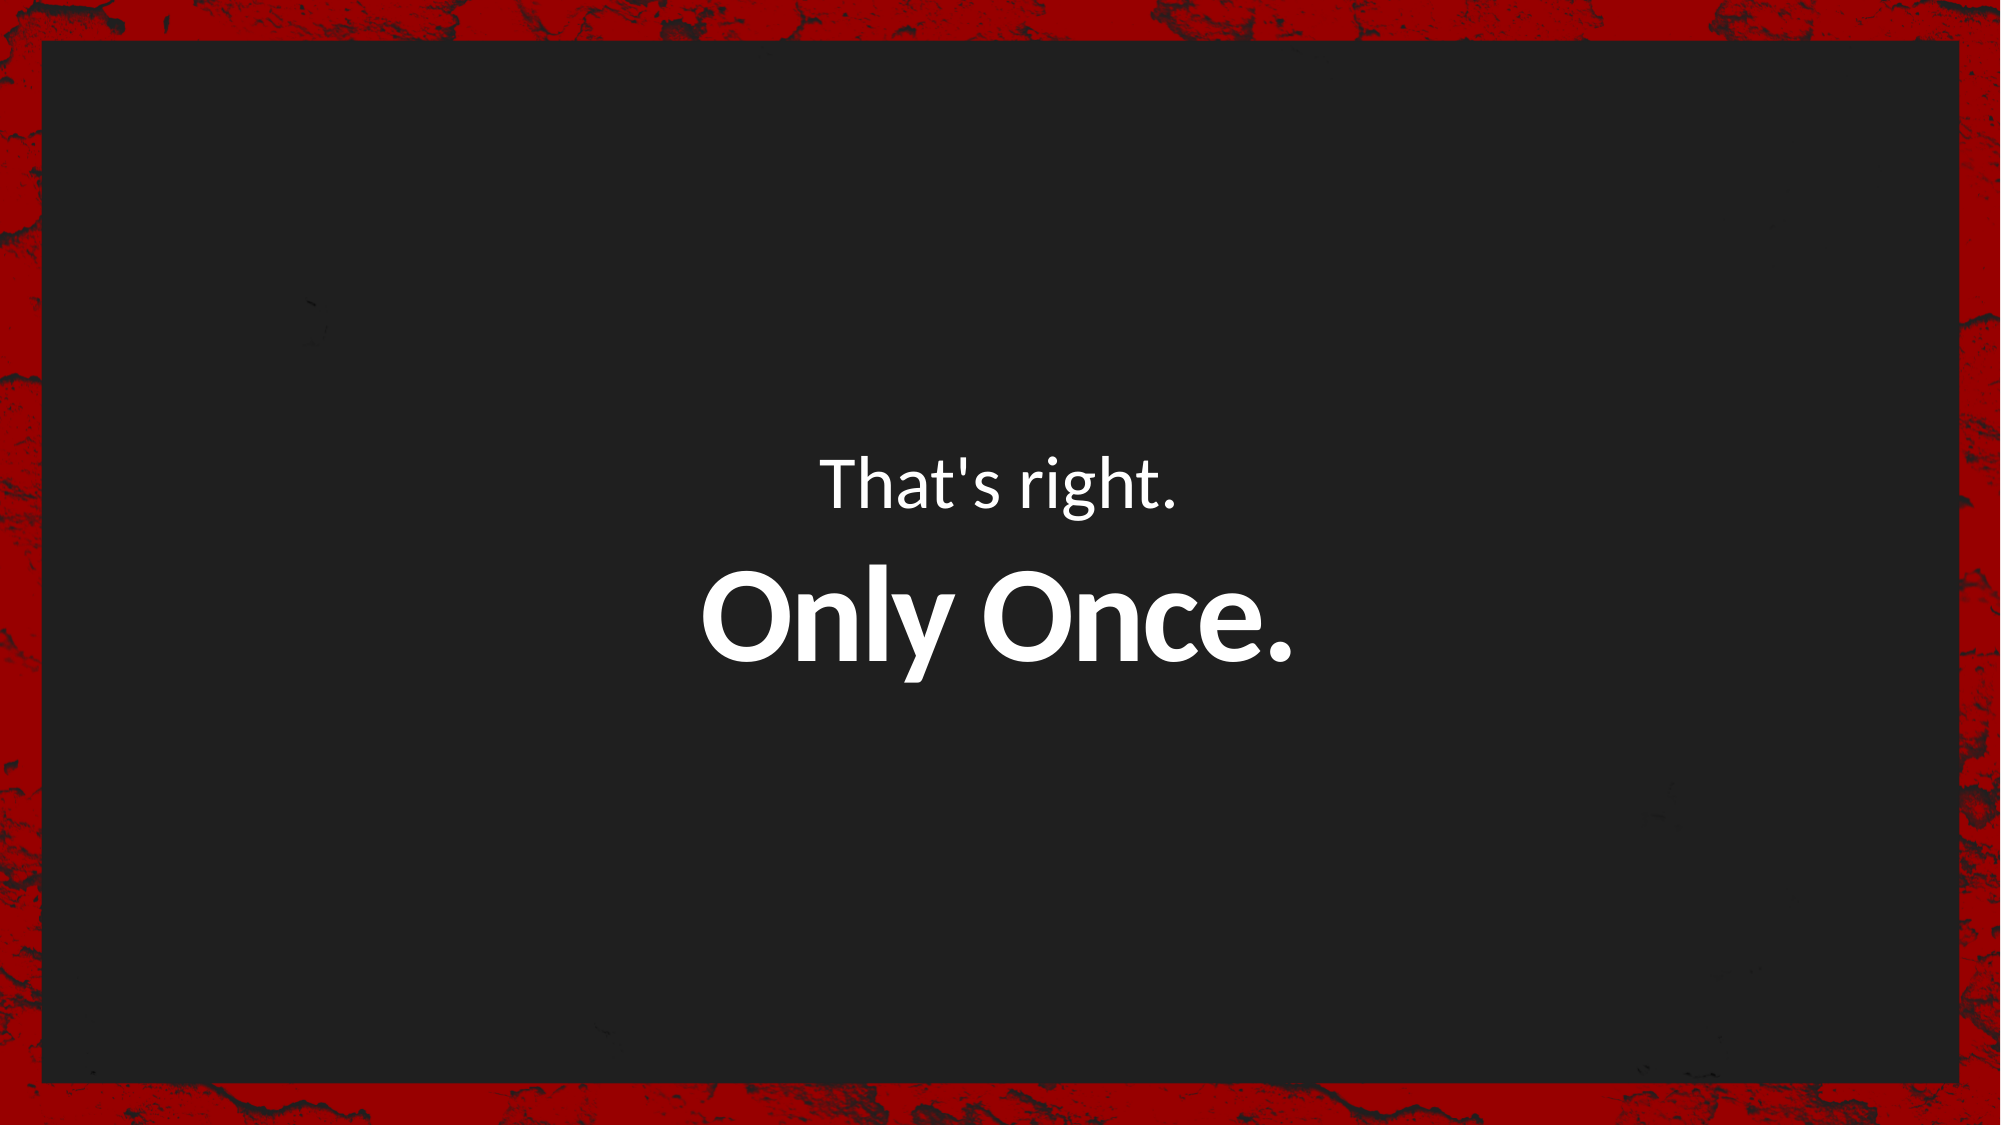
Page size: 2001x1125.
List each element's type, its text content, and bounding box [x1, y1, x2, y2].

picture [0, 0, 2001, 1125]
text_box That's right. Only Once. [0, 426, 2000, 696]
